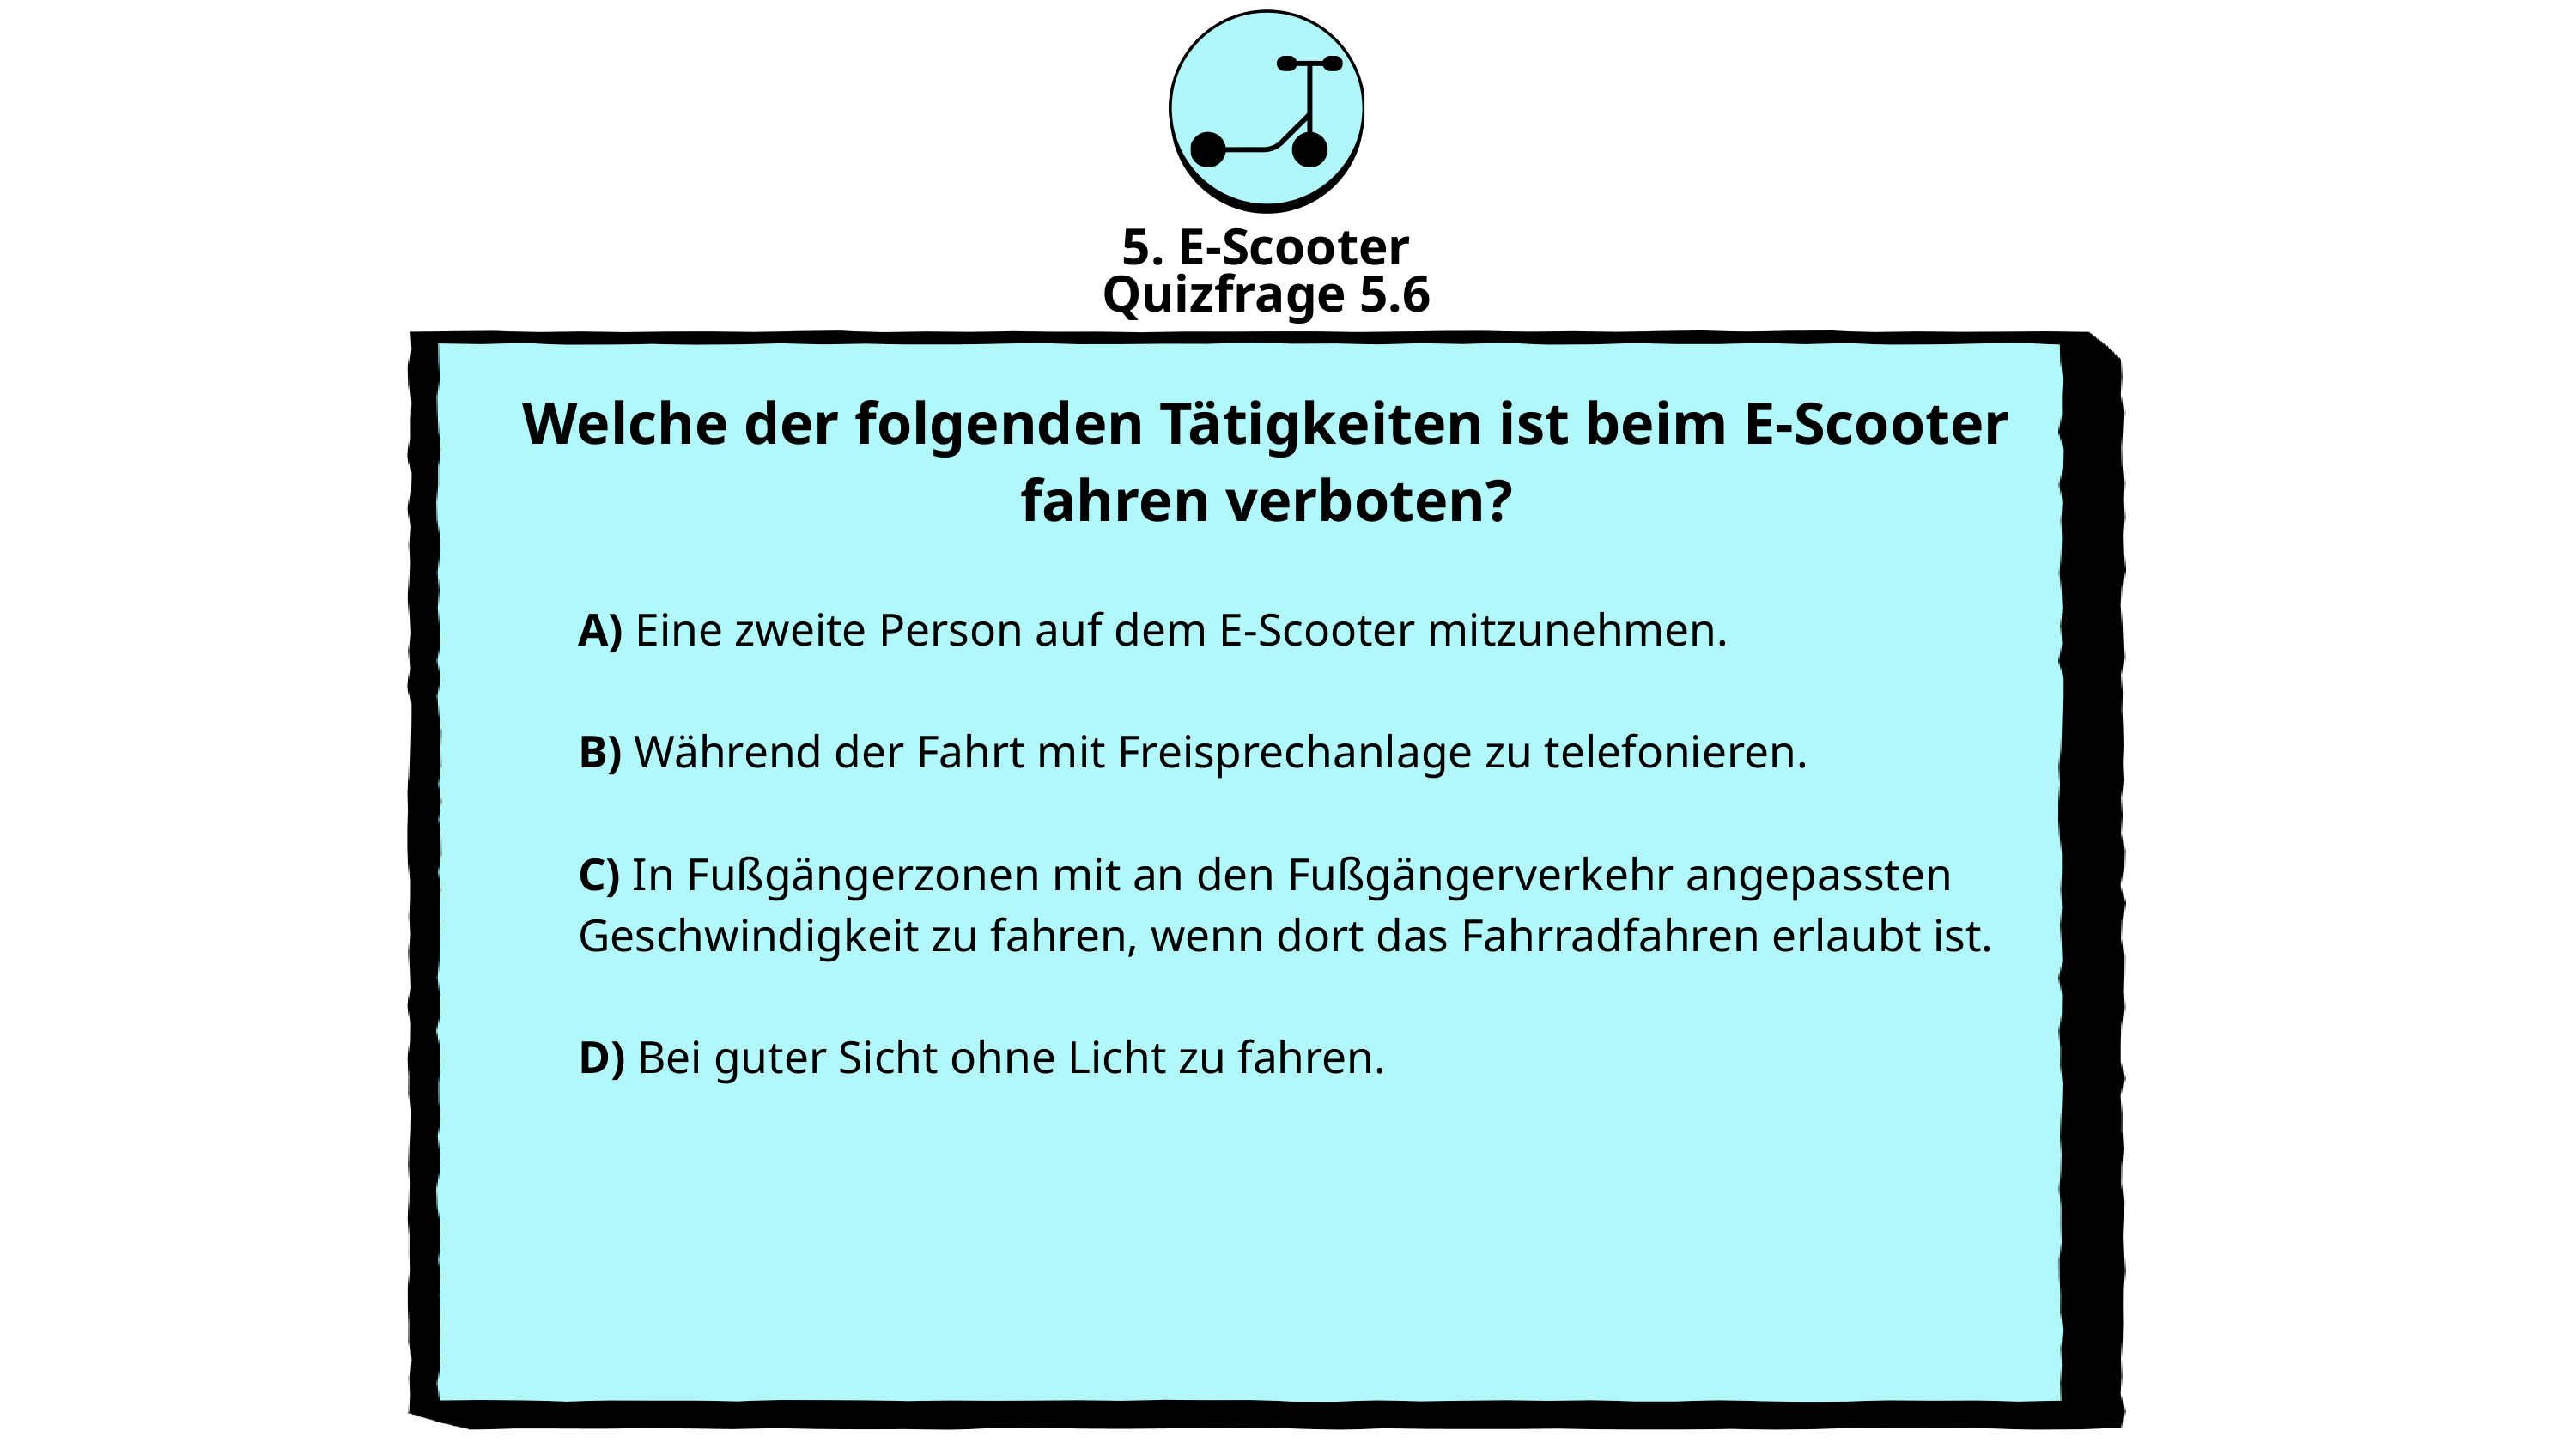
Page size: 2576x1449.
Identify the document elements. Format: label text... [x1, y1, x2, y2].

text_box [1190, 56, 1343, 167]
text_box Welche der folgenden Tätigkeiten ist beim E-Scooter fahren verboten? A) Eine zweite Person auf dem E-Scooter mitzunehmen. B) Während der Fahrt mit Freisprechanlage zu telefonieren. C) In Fußgängerzonen mit an den Fußgängerverkehr angepassten Geschwindigkeit zu fahren, wenn dort das Fahrradfahren erlaubt ist. D) Bei guter Sicht ohne Licht zu fahren. [449, 378, 2085, 1082]
text_box [407, 330, 2126, 1430]
text_box 5. E-Scooter Quizfrage 5.6 [623, 221, 1911, 329]
text_box [1169, 9, 1365, 214]
